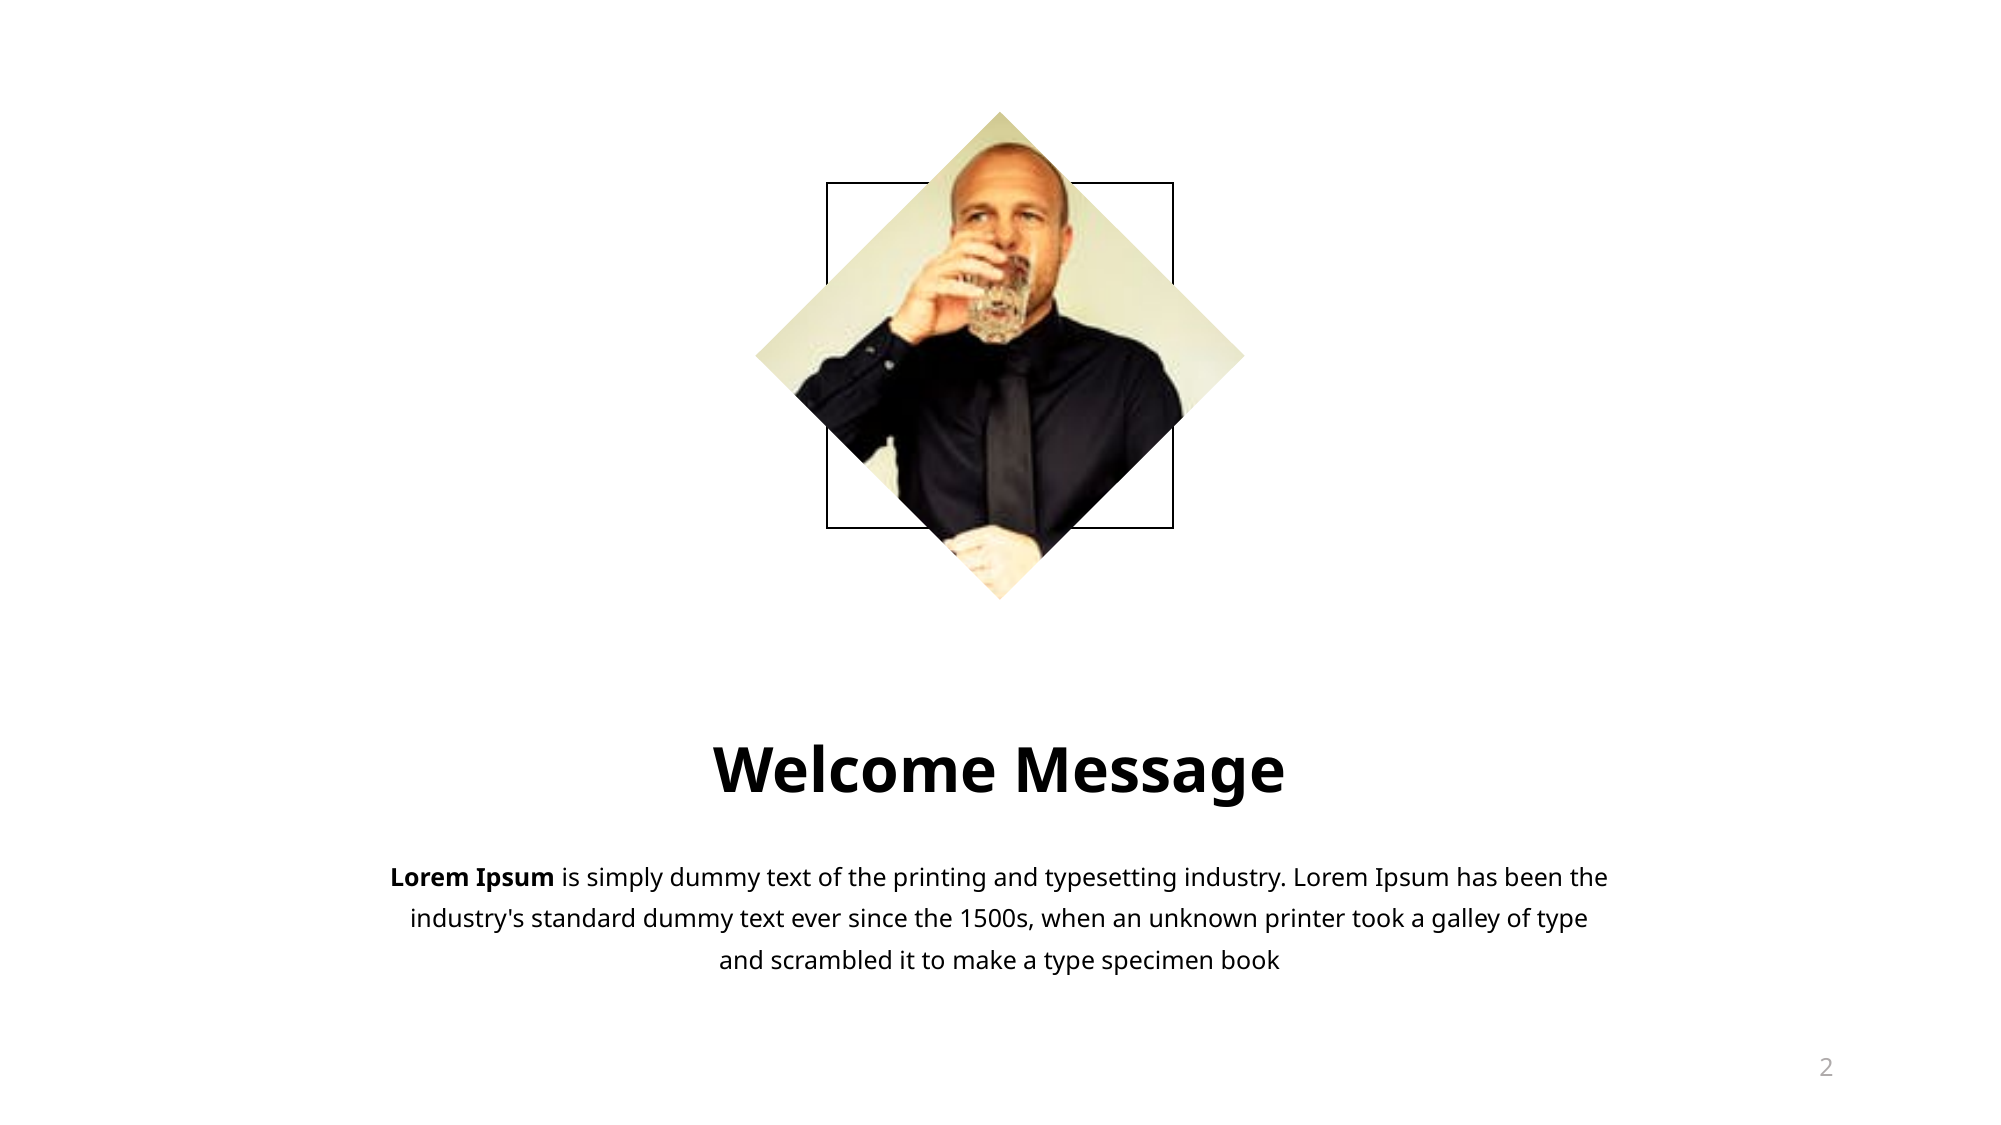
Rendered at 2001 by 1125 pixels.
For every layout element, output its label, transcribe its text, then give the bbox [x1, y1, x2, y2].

text_box Welcome Message [698, 722, 1302, 813]
slide_number 2 [1790, 1042, 1863, 1094]
picture [755, 111, 1245, 600]
text_box Lorem Ipsum is simply dummy text of the printing and typesetting industry. Lorem Ipsum has been the industry's standard dummy text ever since the 1500s, when an unknown printer took a galley of type and scrambled it to make a type specimen book [372, 841, 1628, 982]
